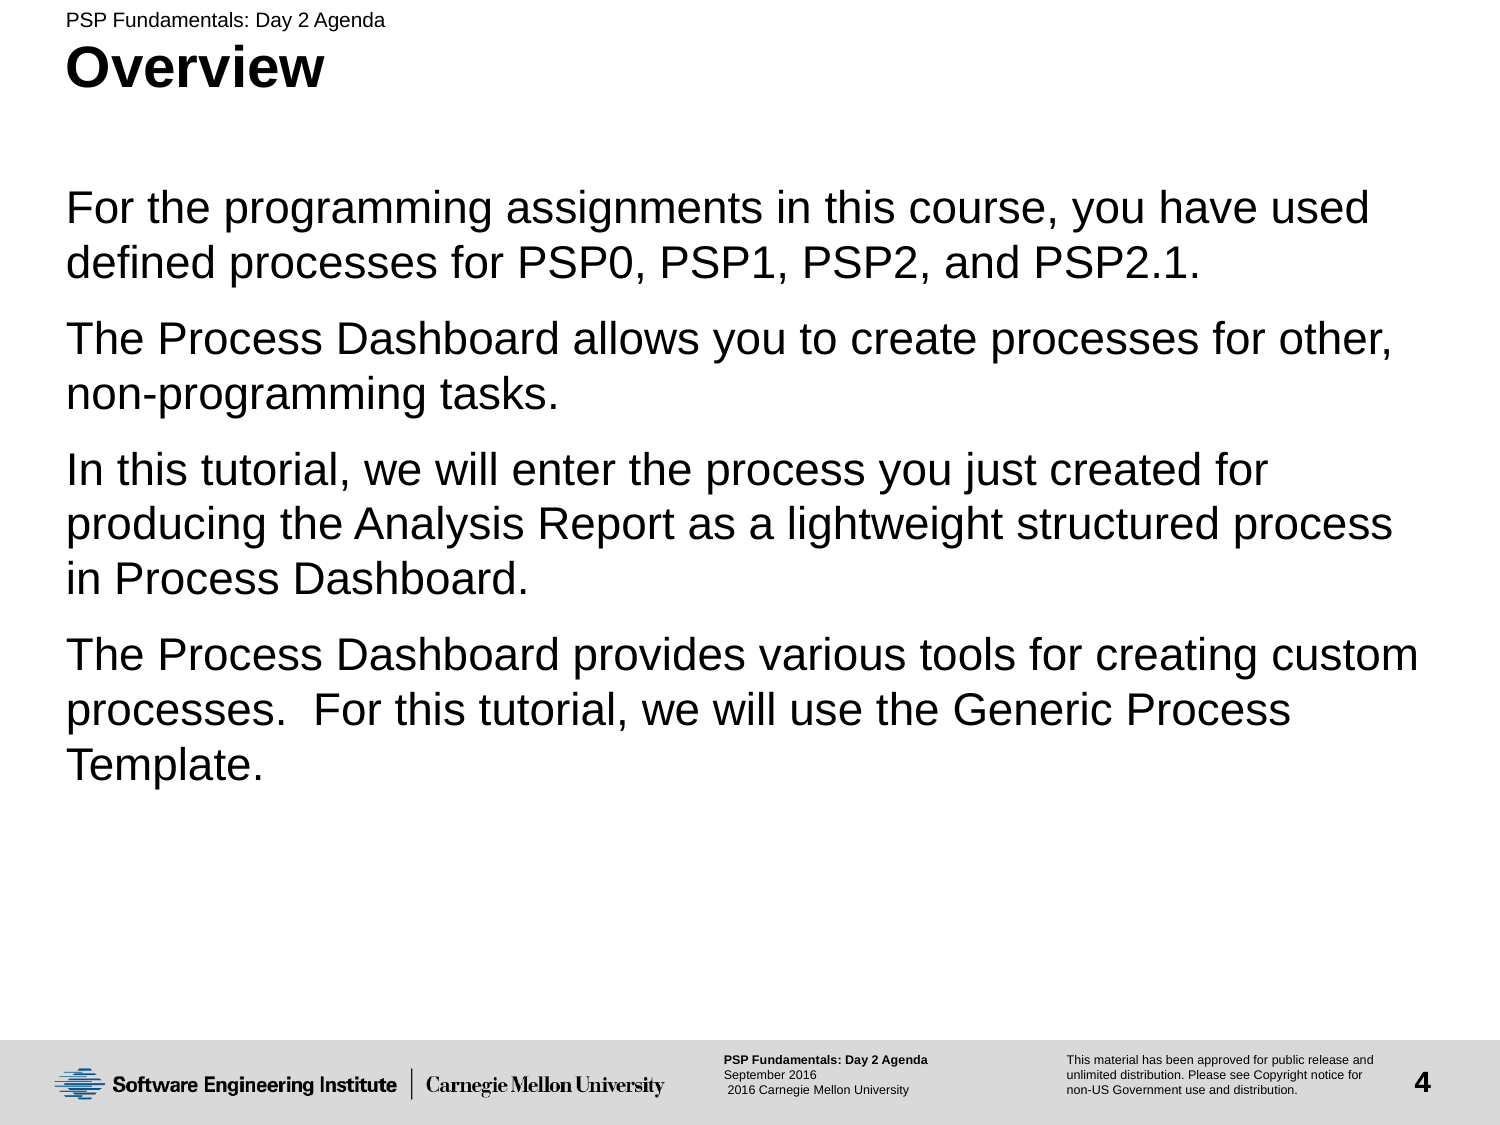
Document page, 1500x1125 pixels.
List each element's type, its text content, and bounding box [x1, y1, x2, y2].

title Overview [65, 37, 1430, 148]
list For the programming assignments in this course, you have used defined processes for PSP0, PSP1, PSP2, and PSP2.1. The Process Dashboard allows you to create processes for other, non-programming tasks. In this tutorial, we will enter the process you just created for producing the Analysis Report as a lightweight structured process in Process Dashboard. The Process Dashboard provides various tools for creating custom processes. For this tutorial, we will use the Generic Process Template. [65, 177, 1431, 1000]
picture [46, 1061, 673, 1104]
